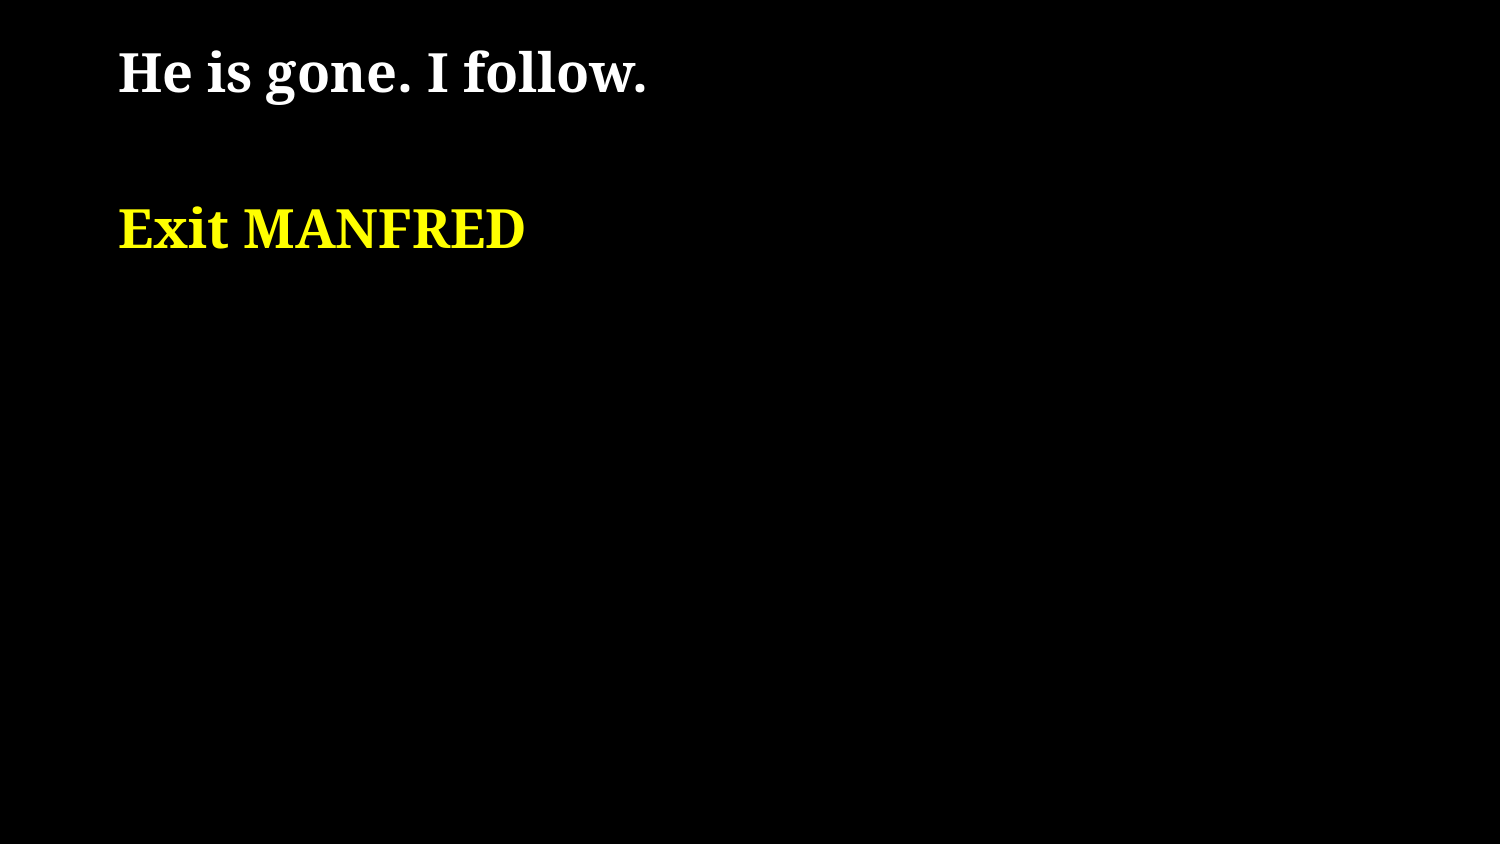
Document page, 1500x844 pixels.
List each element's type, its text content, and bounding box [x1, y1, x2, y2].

title He is gone. I follow. Exit MANFRED [103, 17, 1397, 299]
